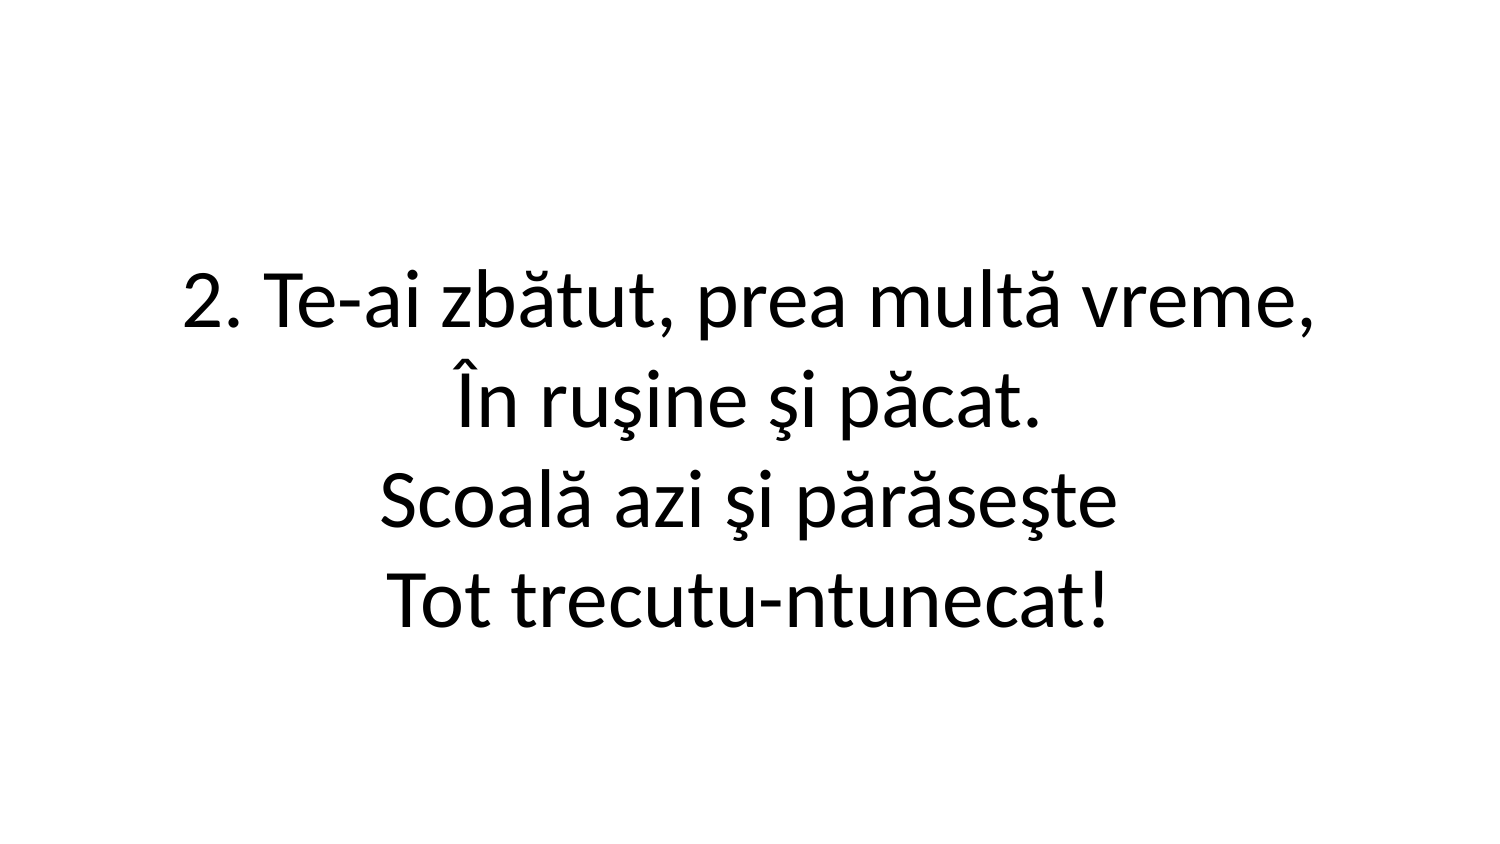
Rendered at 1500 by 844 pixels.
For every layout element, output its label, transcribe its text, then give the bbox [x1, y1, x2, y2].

text_box 2. Te-ai zbătut, prea multă vreme, În ruşine şi păcat. Scoală azi şi părăseşte Tot trecutu-ntunecat! [166, 192, 1334, 652]
